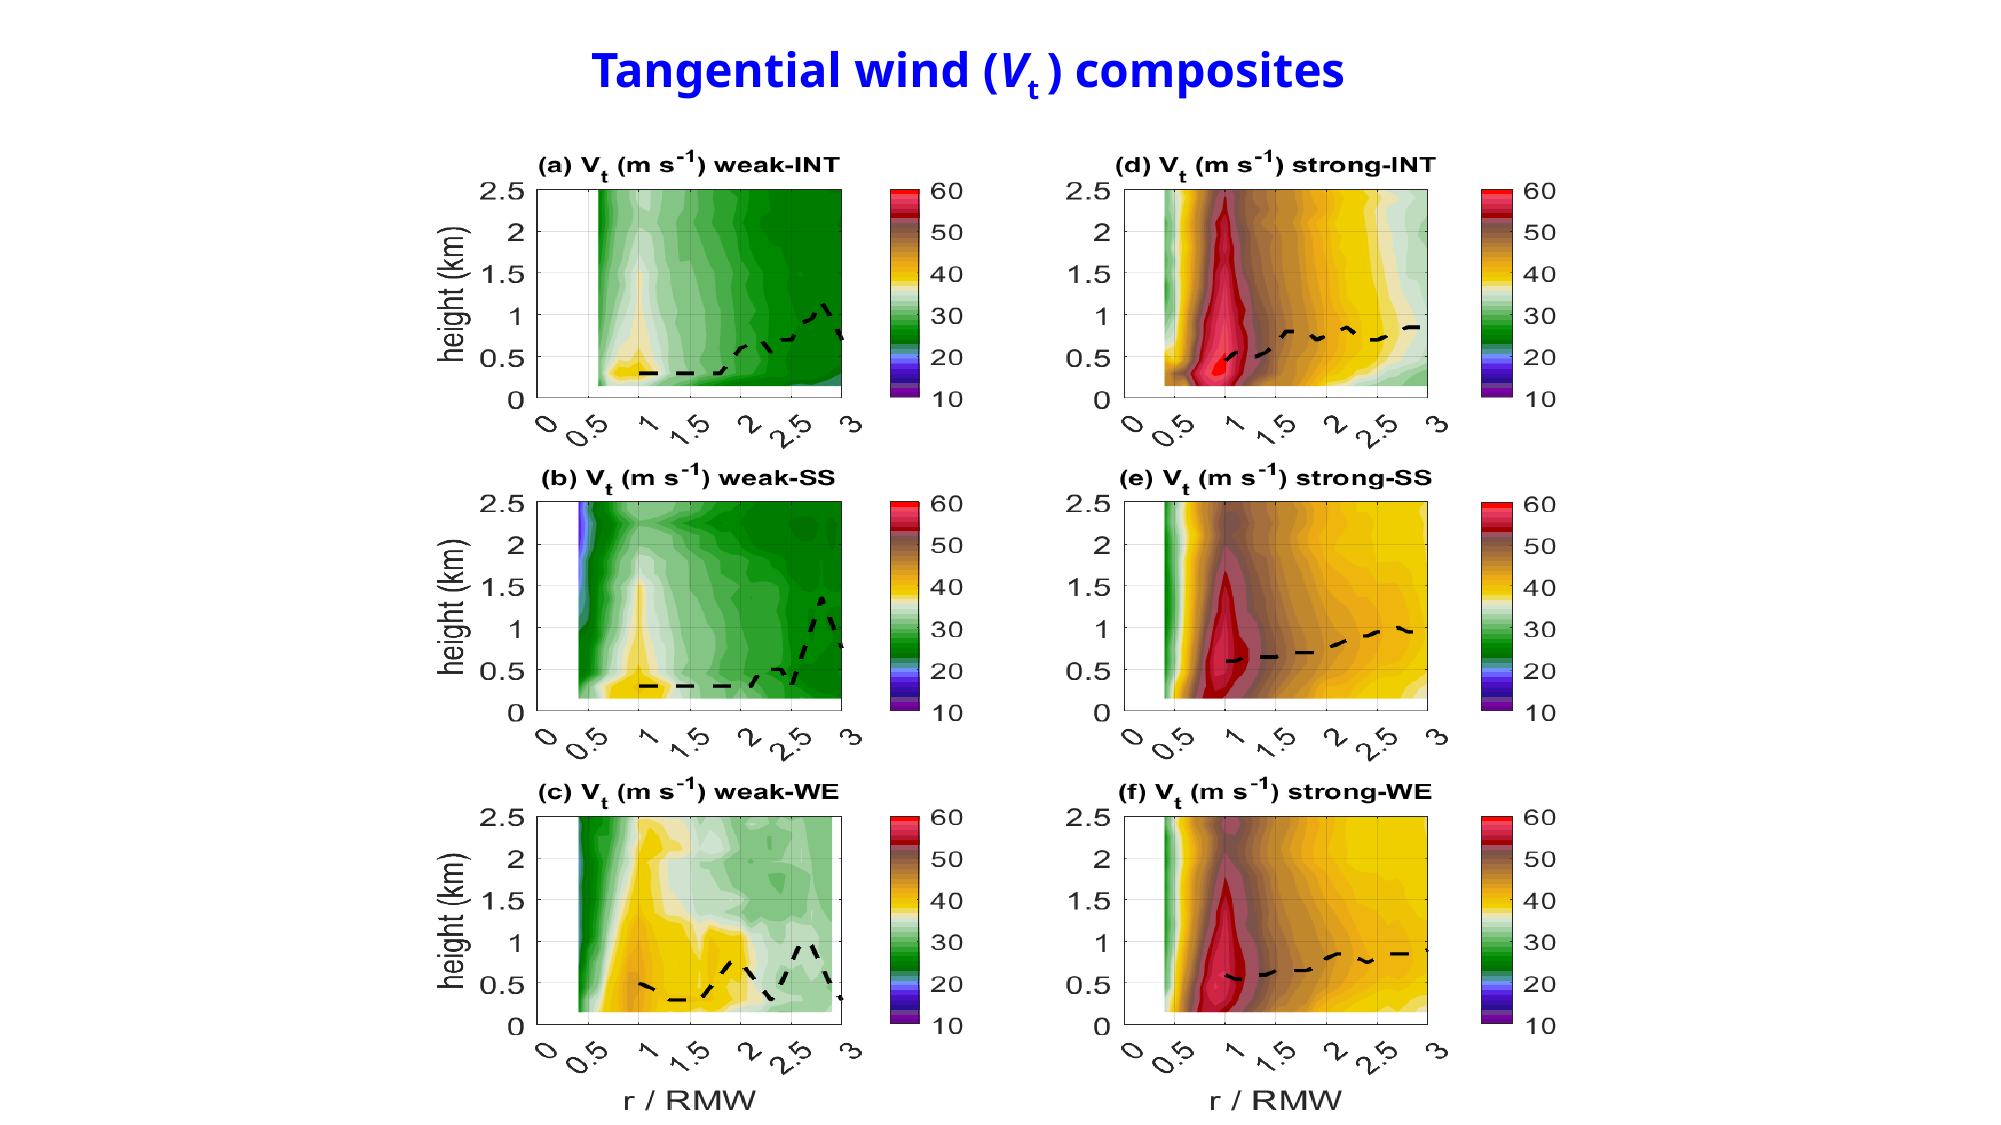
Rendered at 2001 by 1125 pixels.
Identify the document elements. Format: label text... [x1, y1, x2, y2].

title Tangential wind (Vt ) composites [0, 29, 1965, 108]
picture [411, 131, 1589, 1125]
